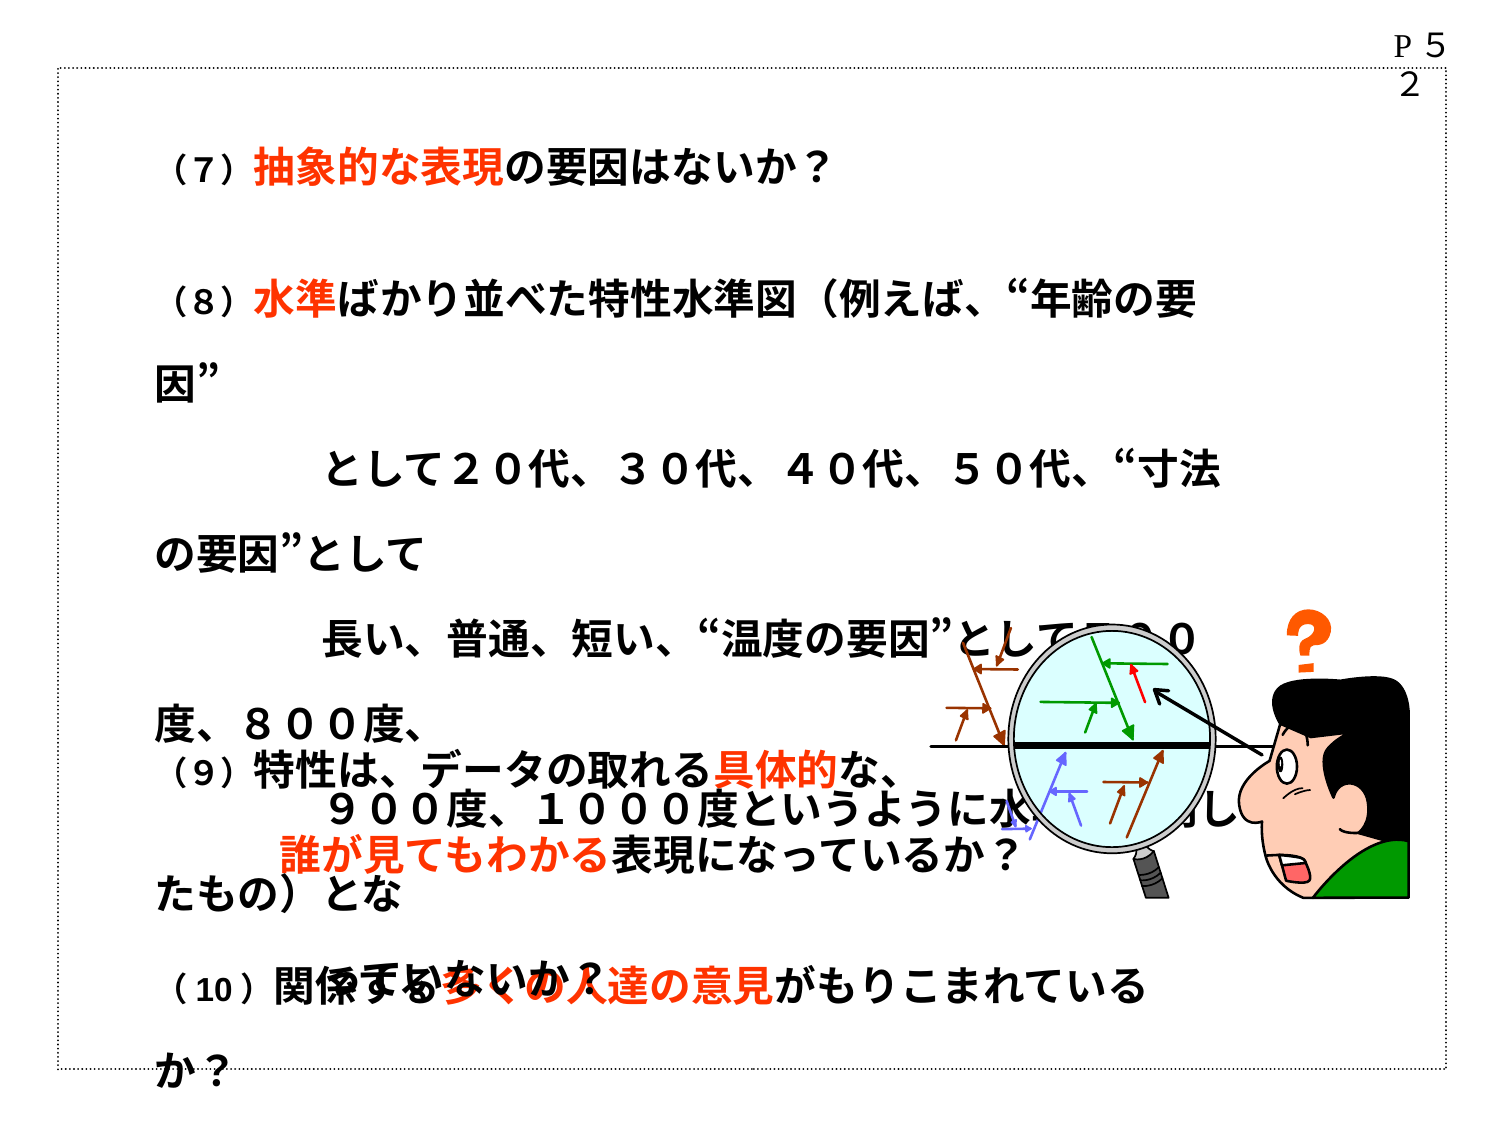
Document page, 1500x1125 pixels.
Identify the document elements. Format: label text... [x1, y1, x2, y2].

text_box [57, 67, 1447, 1070]
text_box P５２ [1378, 16, 1500, 111]
text_box （７）抽象的な表現の要因はないか？ [139, 133, 1038, 199]
text_box （10）関係する多くの人達の意見がもりこまれているか？ [139, 1010, 1238, 1103]
text_box （８）水準ばかり並べた特性水準図（例えば、“年齢の要因” として２０代、３０代、４０代、５０代、“寸法の要因”として 長い、普通、短い、“温度の要因”として７００度、８００度、 ９００度、１０００度というように水準を羅列したもの）とな っていないか？ [139, 230, 1255, 1010]
picture [928, 608, 1411, 901]
